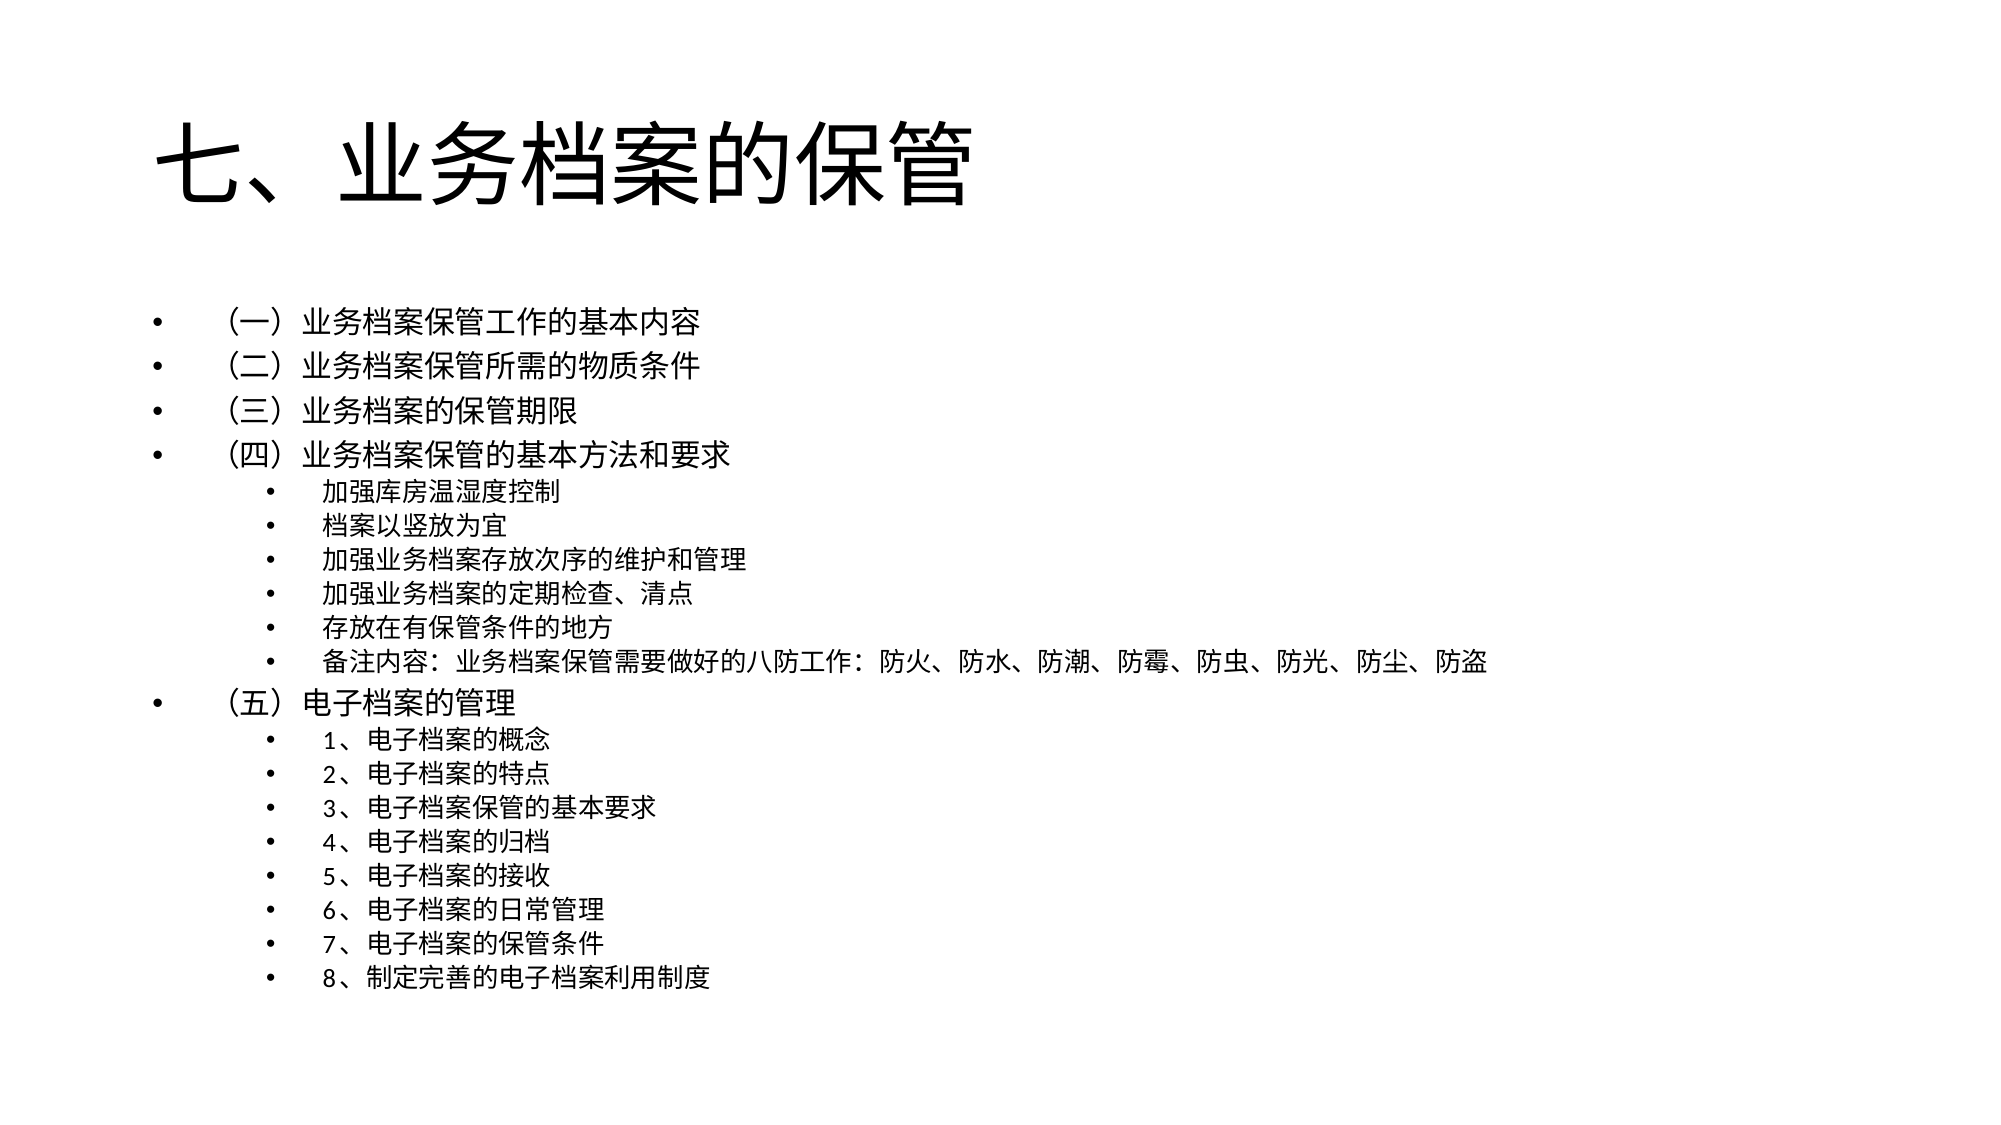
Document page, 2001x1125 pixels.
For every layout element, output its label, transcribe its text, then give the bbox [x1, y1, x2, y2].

list （一）业务档案保管工作的基本内容 （二）业务档案保管所需的物质条件 （三）业务档案的保管期限 （四）业务档案保管的基本方法和要求 加强库房温湿度控制 档案以竖放为宜 加强业务档案存放次序的维护和管理 加强业务档案的定期检查、清点 存放在有保管条件的地方 备注内容：业务档案保管需要做好的八防工作：防火、防水、防潮、防霉、防虫、防光、防尘、防盗 （五）电子档案的管理 1、电子档案的概念 2、电子档案的特点 3、电子档案保管的基本要求 4、电子档案的归档 5、电子档案的接收 6、电子档案的日常管理 7、电子档案的保管条件 8、制定完善的电子档案利用制度 [137, 299, 1863, 1014]
title 七、业务档案的保管 [137, 59, 1863, 278]
